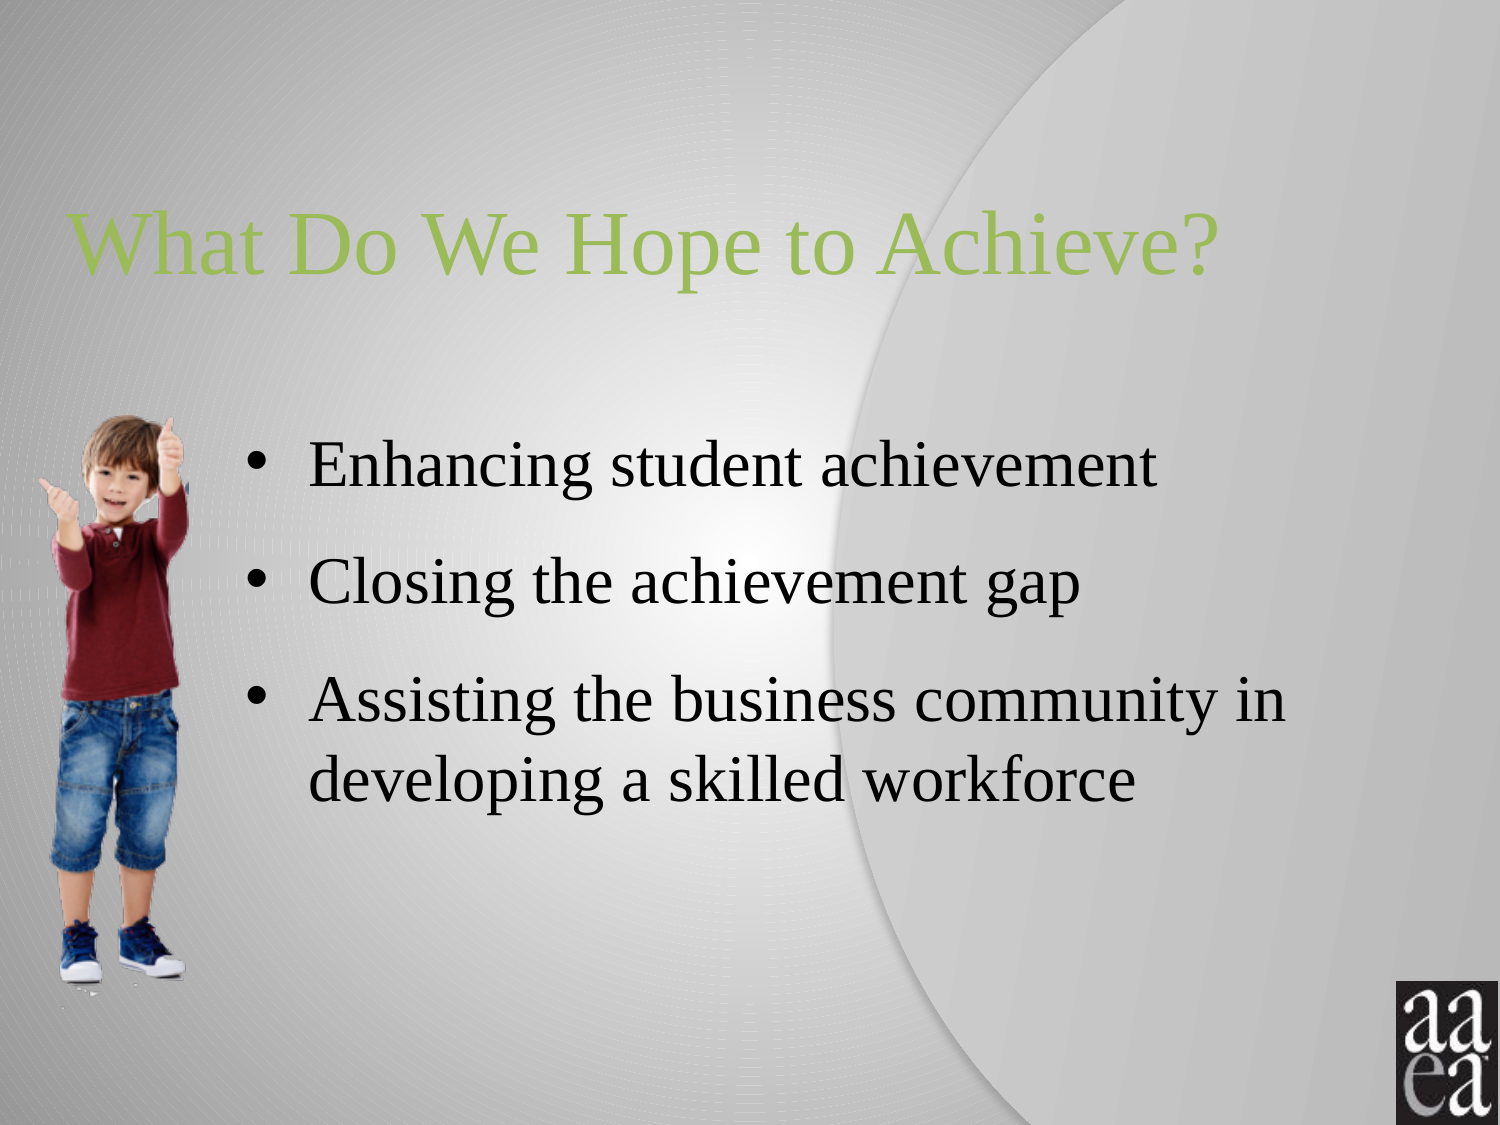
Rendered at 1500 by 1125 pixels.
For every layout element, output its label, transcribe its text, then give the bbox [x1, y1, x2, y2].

picture [38, 415, 190, 1009]
list Enhancing student achievement Closing the achievement gap Assisting the business community in developing a skilled workforce [218, 404, 1449, 985]
title What Do We Hope to Achieve? [51, 167, 1241, 262]
picture [1396, 981, 1498, 1125]
